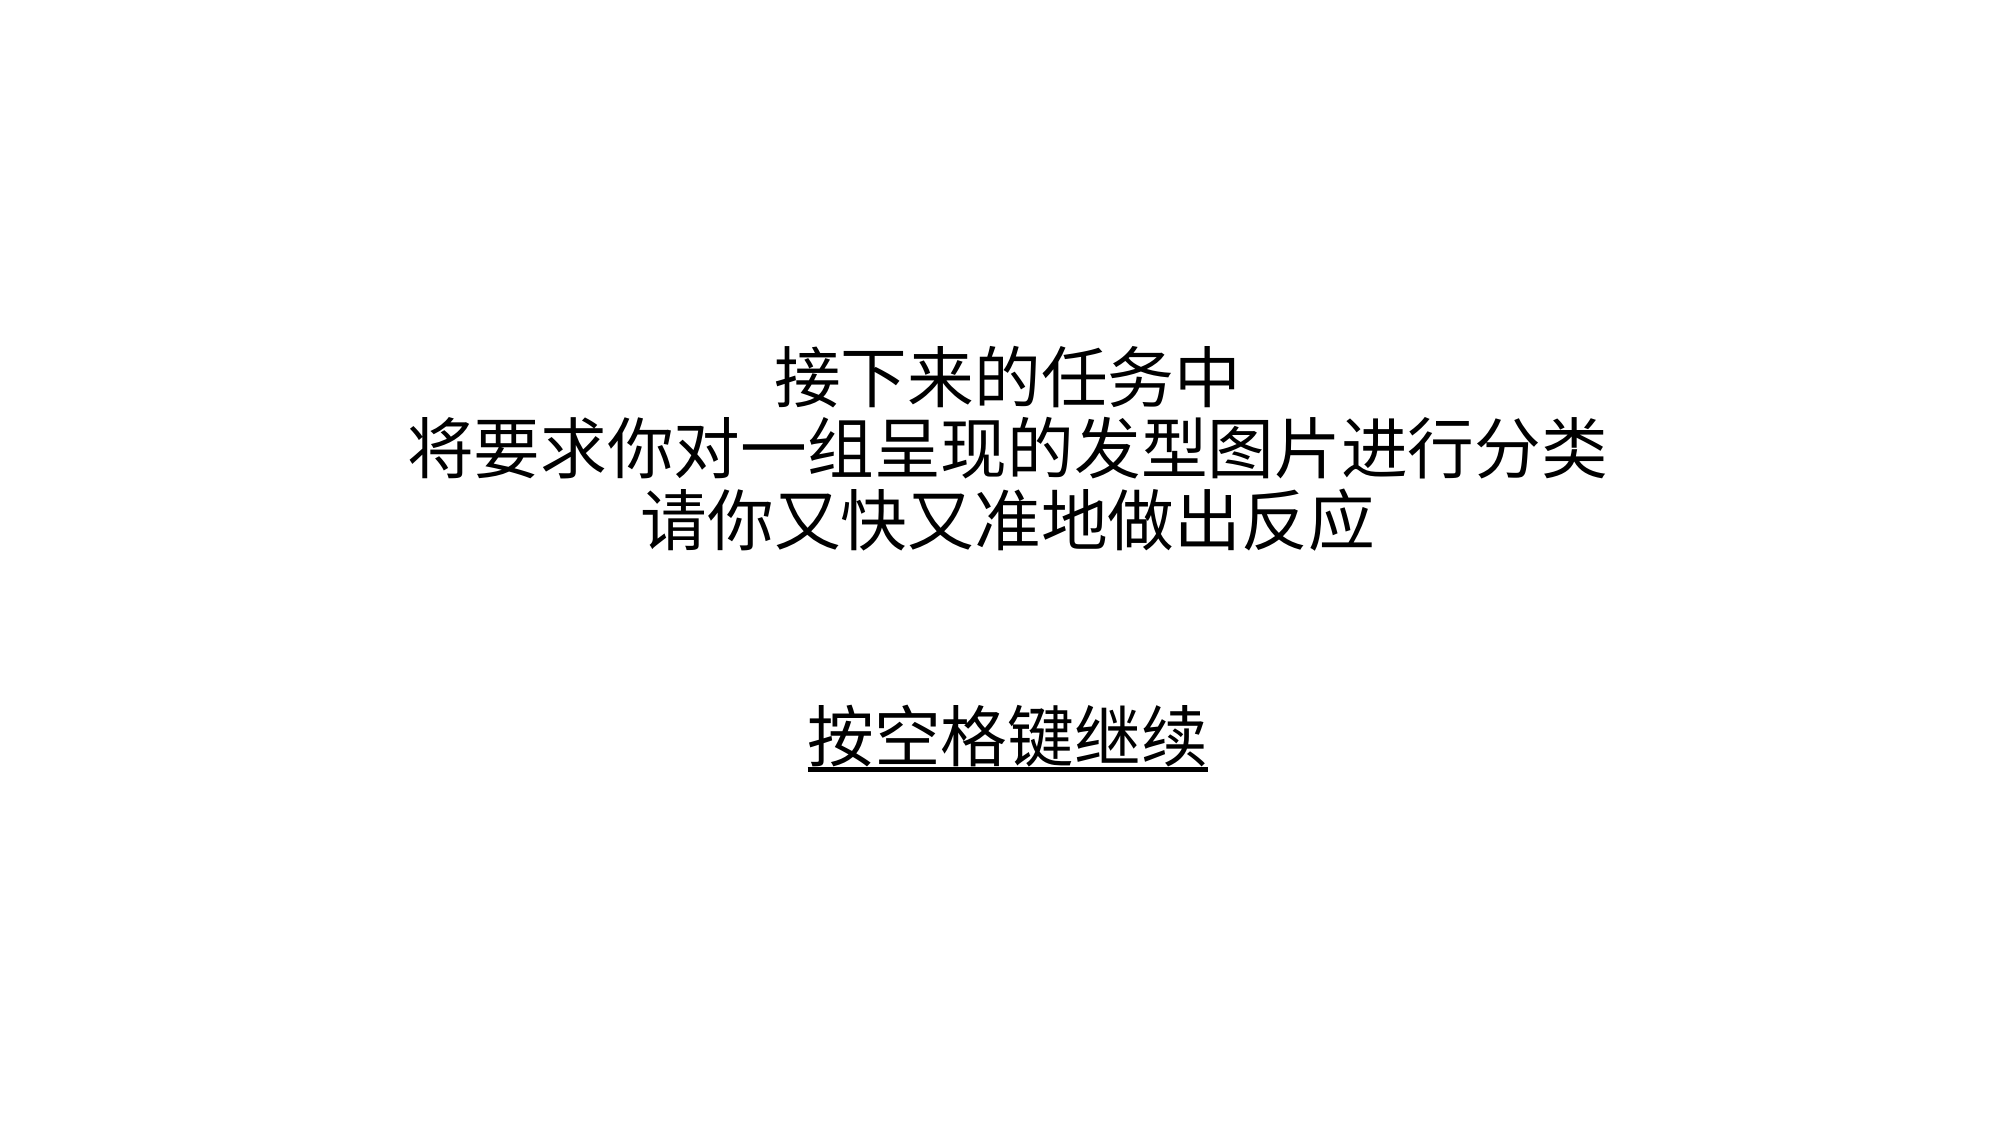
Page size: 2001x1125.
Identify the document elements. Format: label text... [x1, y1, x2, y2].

title 接下来的任务中 将要求你对一组呈现的发型图片进行分类 请你又快又准地做出反应 按空格键继续 [47, 166, 1969, 1008]
